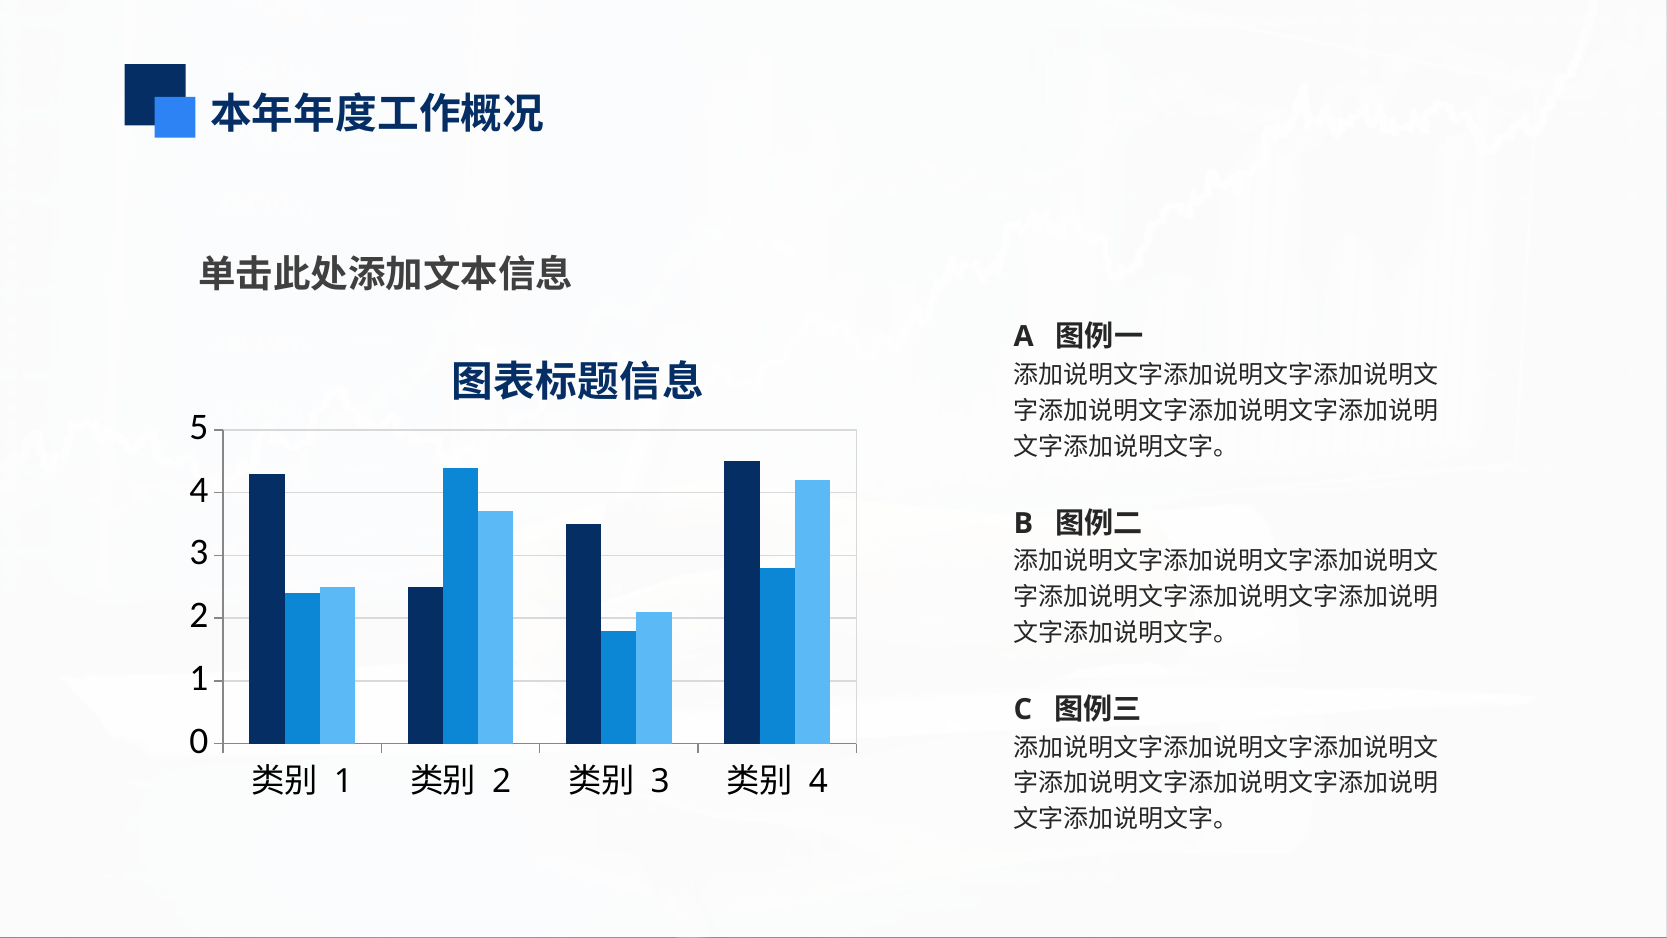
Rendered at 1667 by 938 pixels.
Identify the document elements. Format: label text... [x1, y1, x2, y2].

text_box 本年年度工作概况 [195, 78, 574, 144]
text_box [123, 62, 188, 127]
text_box C 图例三 添加说明文字添加说明文字添加说明文字添加说明文字添加说明文字添加说明文字添加说明文字。 [998, 675, 1472, 847]
text_box A 图例一 添加说明文字添加说明文字添加说明文字添加说明文字添加说明文字添加说明文字添加说明文字。 [998, 303, 1472, 475]
chart [159, 335, 1011, 828]
text_box 单击此处添加文本信息 [183, 242, 621, 303]
text_box [153, 95, 197, 140]
text_box B 图例二 添加说明文字添加说明文字添加说明文字添加说明文字添加说明文字添加说明文字添加说明文字。 [1016, 489, 1472, 661]
